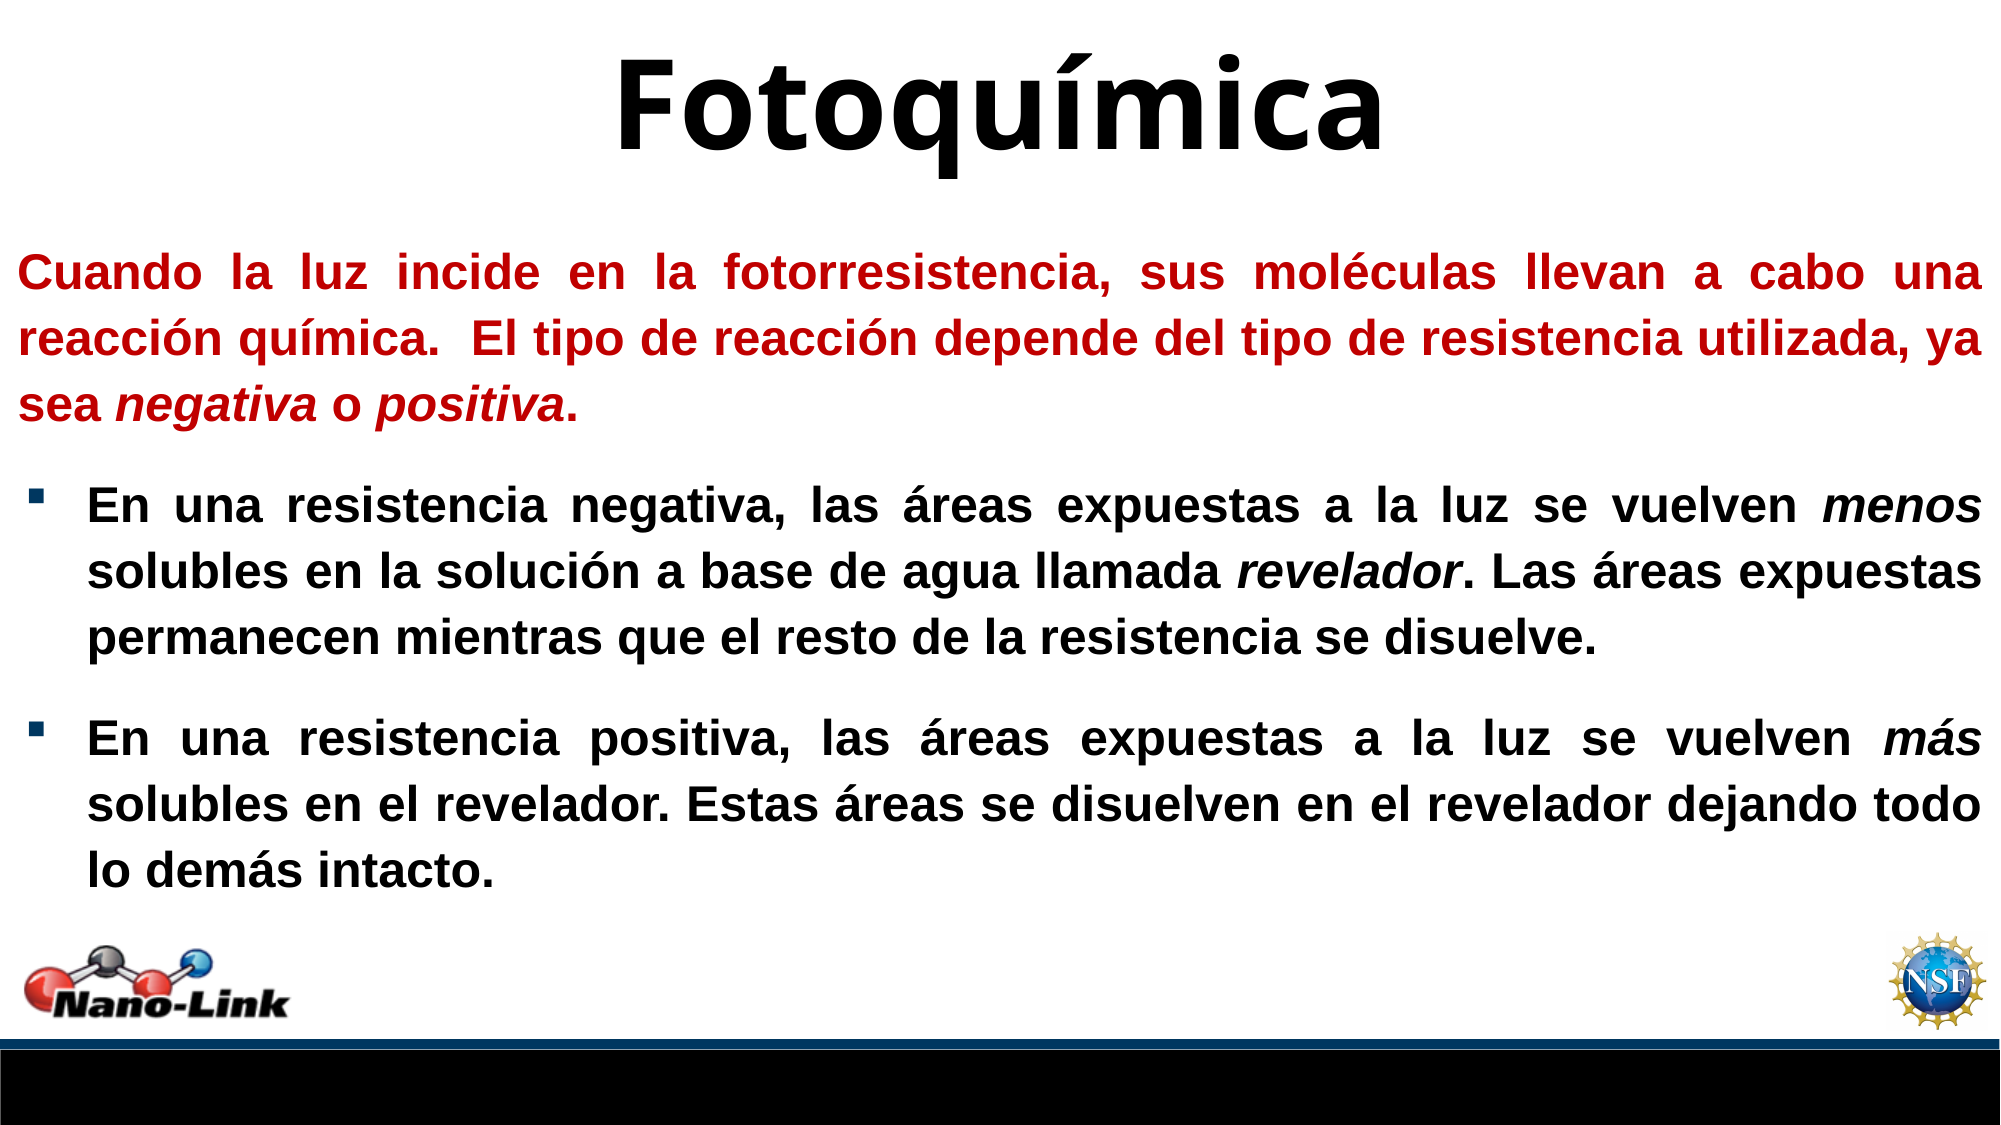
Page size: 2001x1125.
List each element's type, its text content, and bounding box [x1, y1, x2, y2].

picture [1886, 931, 1988, 1032]
text_box Cuando la luz incide en la fotorresistencia, sus moléculas llevan a cabo una reacción química. El tipo de reacción depende del tipo de resistencia utilizada, ya sea negativa o positiva. En una resistencia negativa, las áreas expuestas a la luz se vuelven menos solubles en la solución a base de agua llamada revelador. Las áreas expuestas permanecen mientras que el resto de la resistencia se disuelve. En una resistencia positiva, las áreas expuestas a la luz se vuelven más solubles en el revelador. Estas áreas se disuelven en el revelador dejando todo lo demás intacto. [17, 225, 1983, 913]
picture [16, 935, 305, 1032]
text_box Fotoquímica [0, 24, 2000, 175]
